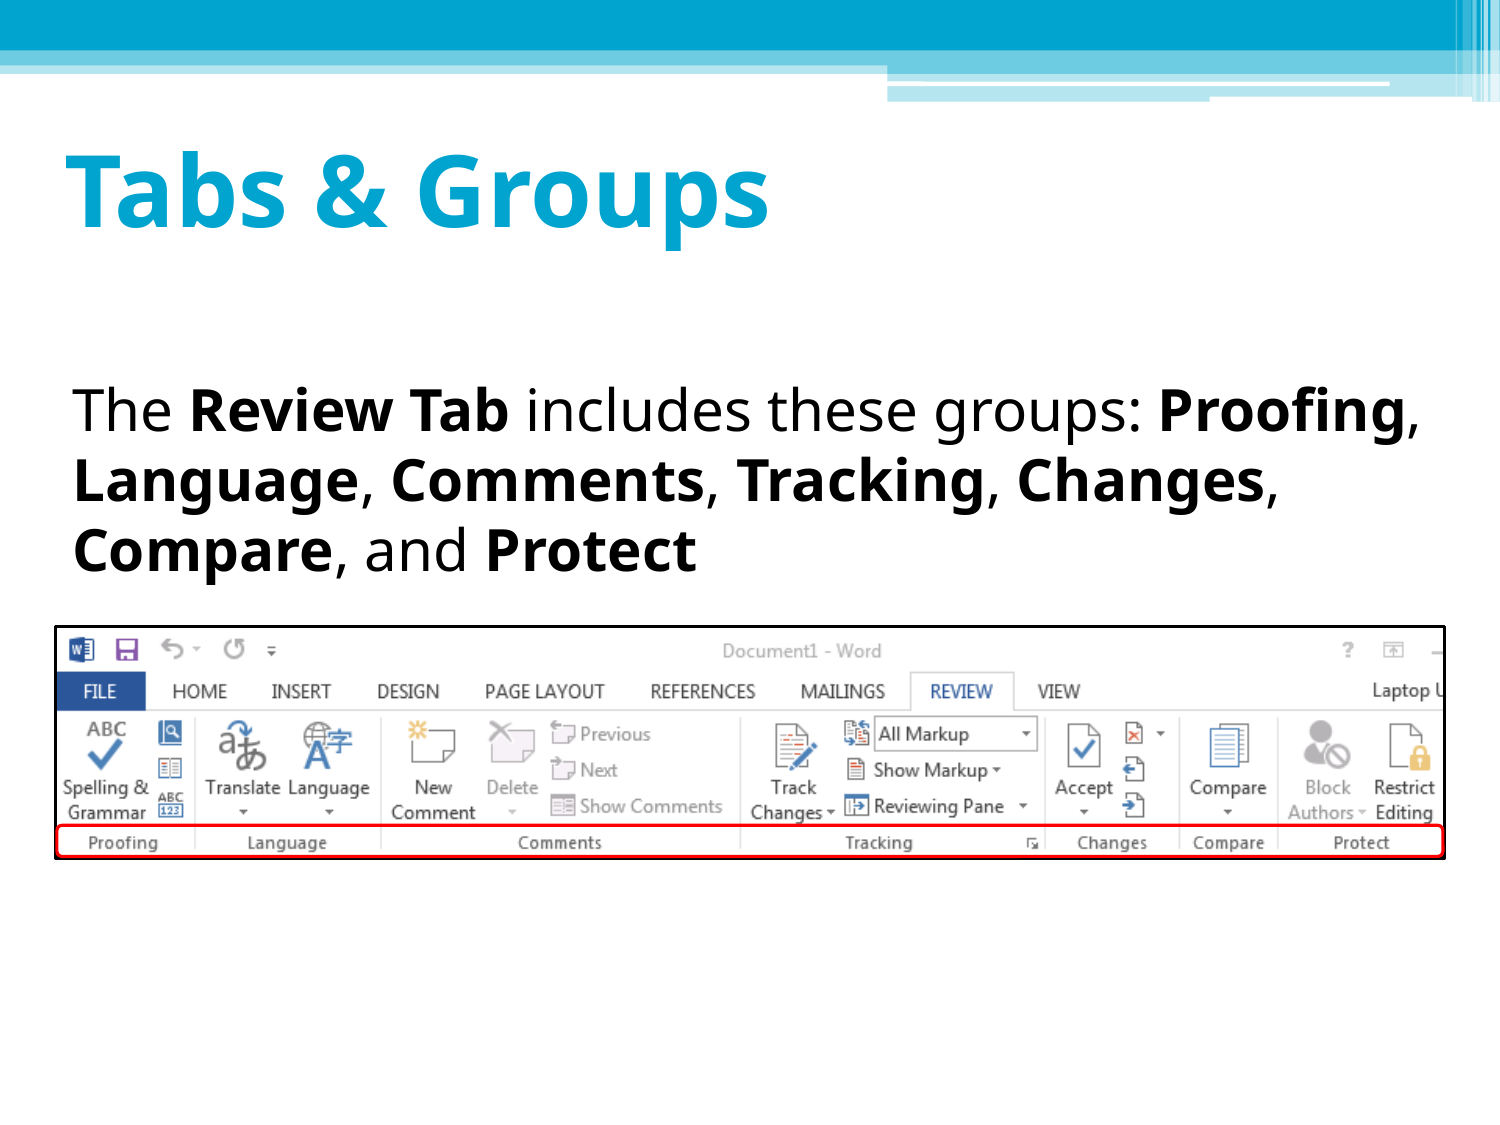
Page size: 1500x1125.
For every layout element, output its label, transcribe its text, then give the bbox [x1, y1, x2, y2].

list The Review Tab includes these groups: Proofing, Language, Comments, Tracking, Changes, Compare, and Protect [50, 365, 1443, 1075]
picture [57, 628, 1443, 857]
title Tabs & Groups [50, 99, 1400, 275]
